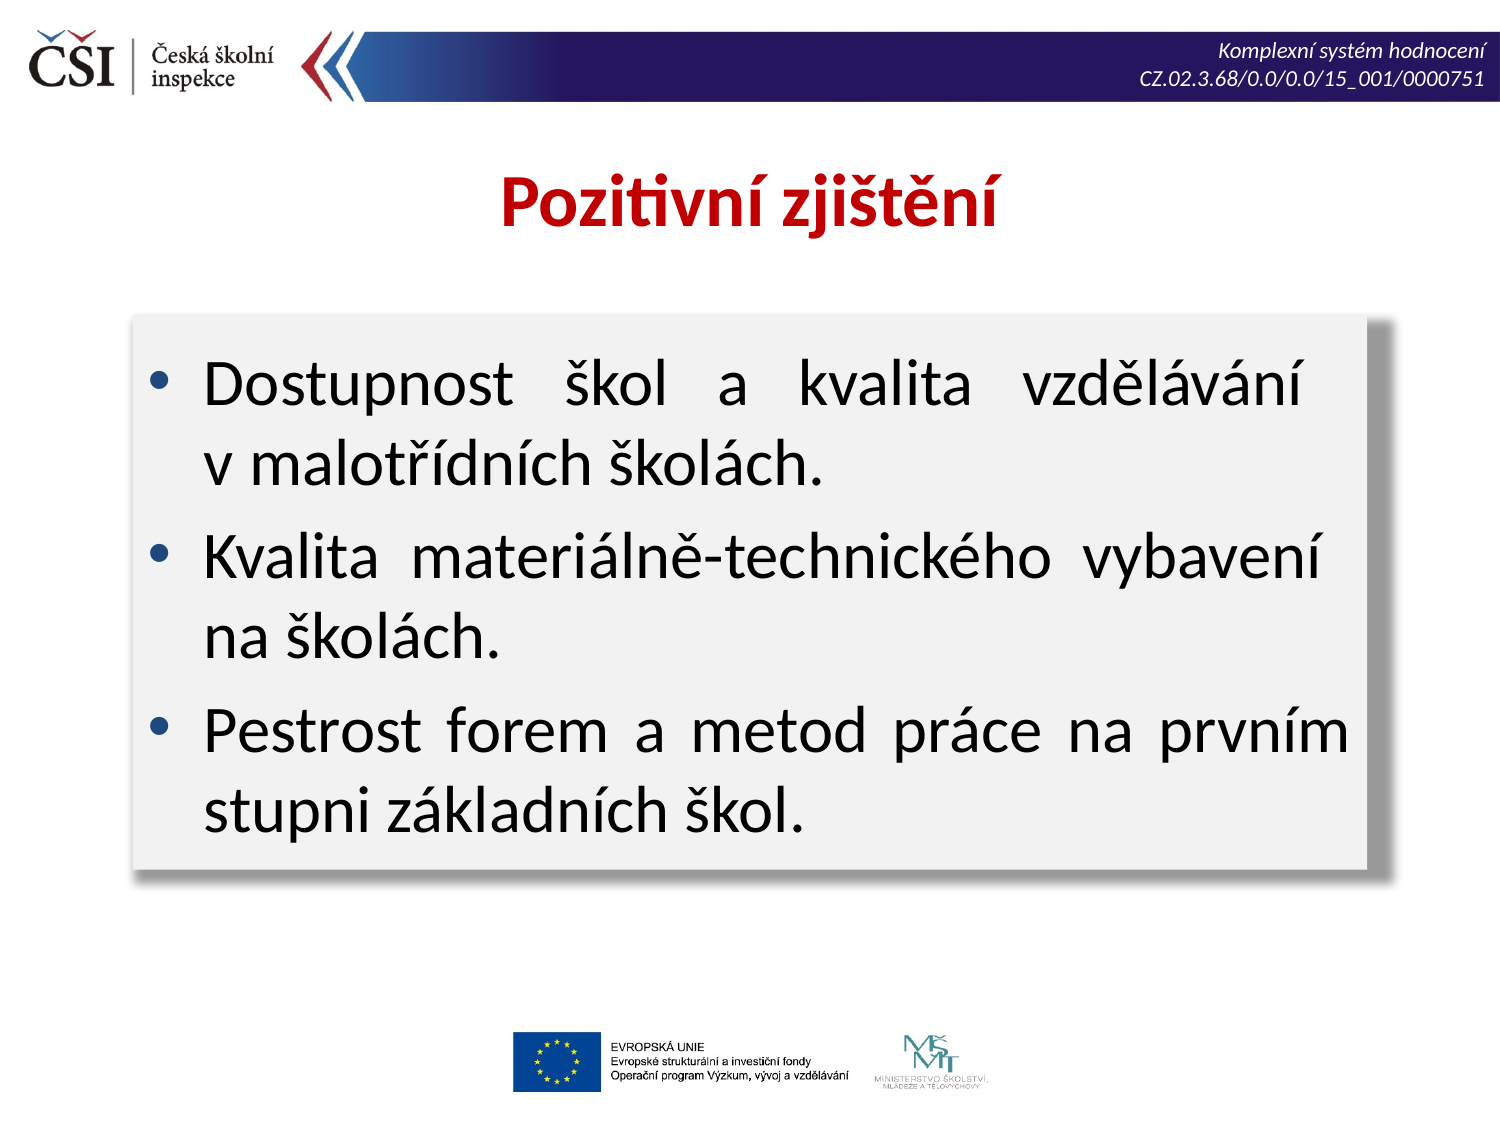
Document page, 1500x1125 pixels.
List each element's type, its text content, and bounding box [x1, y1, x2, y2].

picture [483, 1002, 1017, 1121]
picture [29, 30, 1500, 102]
list Pozitivní zjištění [29, 125, 1471, 268]
list Dostupnost škol a kvalita vzdělávání v malotřídních školách. Kvalita materiálně-technického vybavení na školách. Pestrost forem a metod práce na prvním stupni základních škol. [132, 314, 1368, 870]
